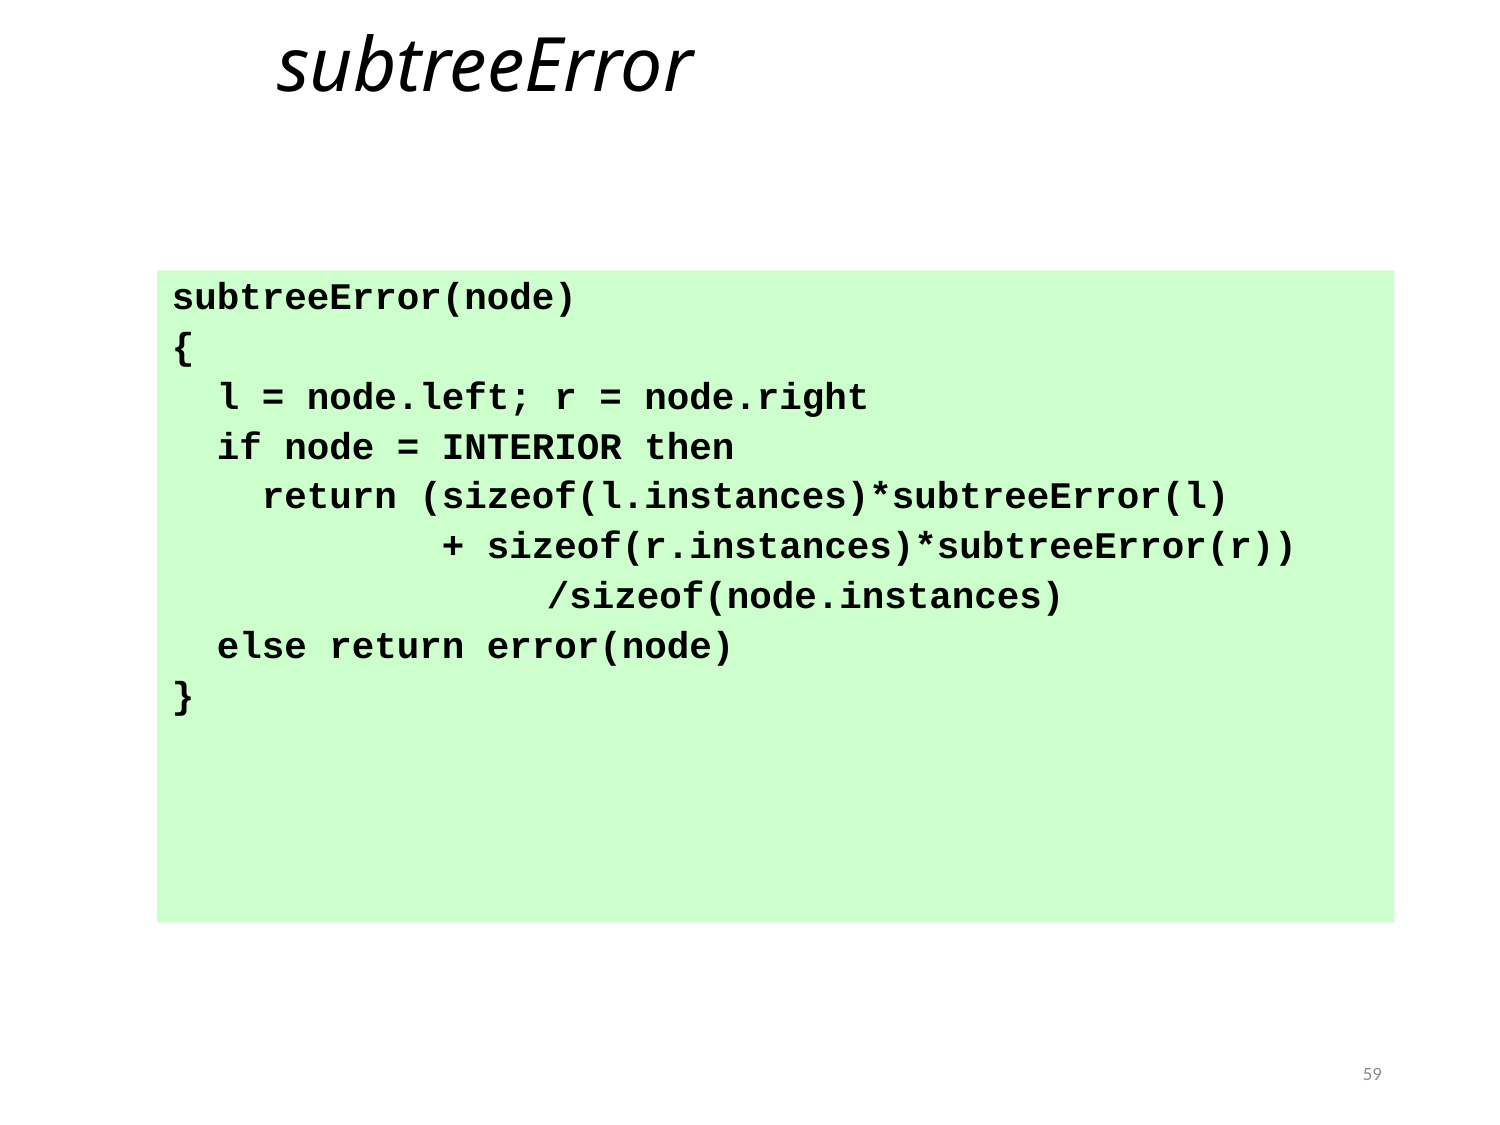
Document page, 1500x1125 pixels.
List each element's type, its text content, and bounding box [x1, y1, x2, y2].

slide_number 59 [1059, 1042, 1397, 1103]
title subtreeError [262, 0, 1500, 148]
list subtreeError(node) { l = node.left; r = node.right if node = INTERIOR then return (sizeof(l.instances)*subtreeError(l) + sizeof(r.instances)*subtreeError(r)) /sizeof(node.instances) else return error(node) } [157, 270, 1395, 923]
